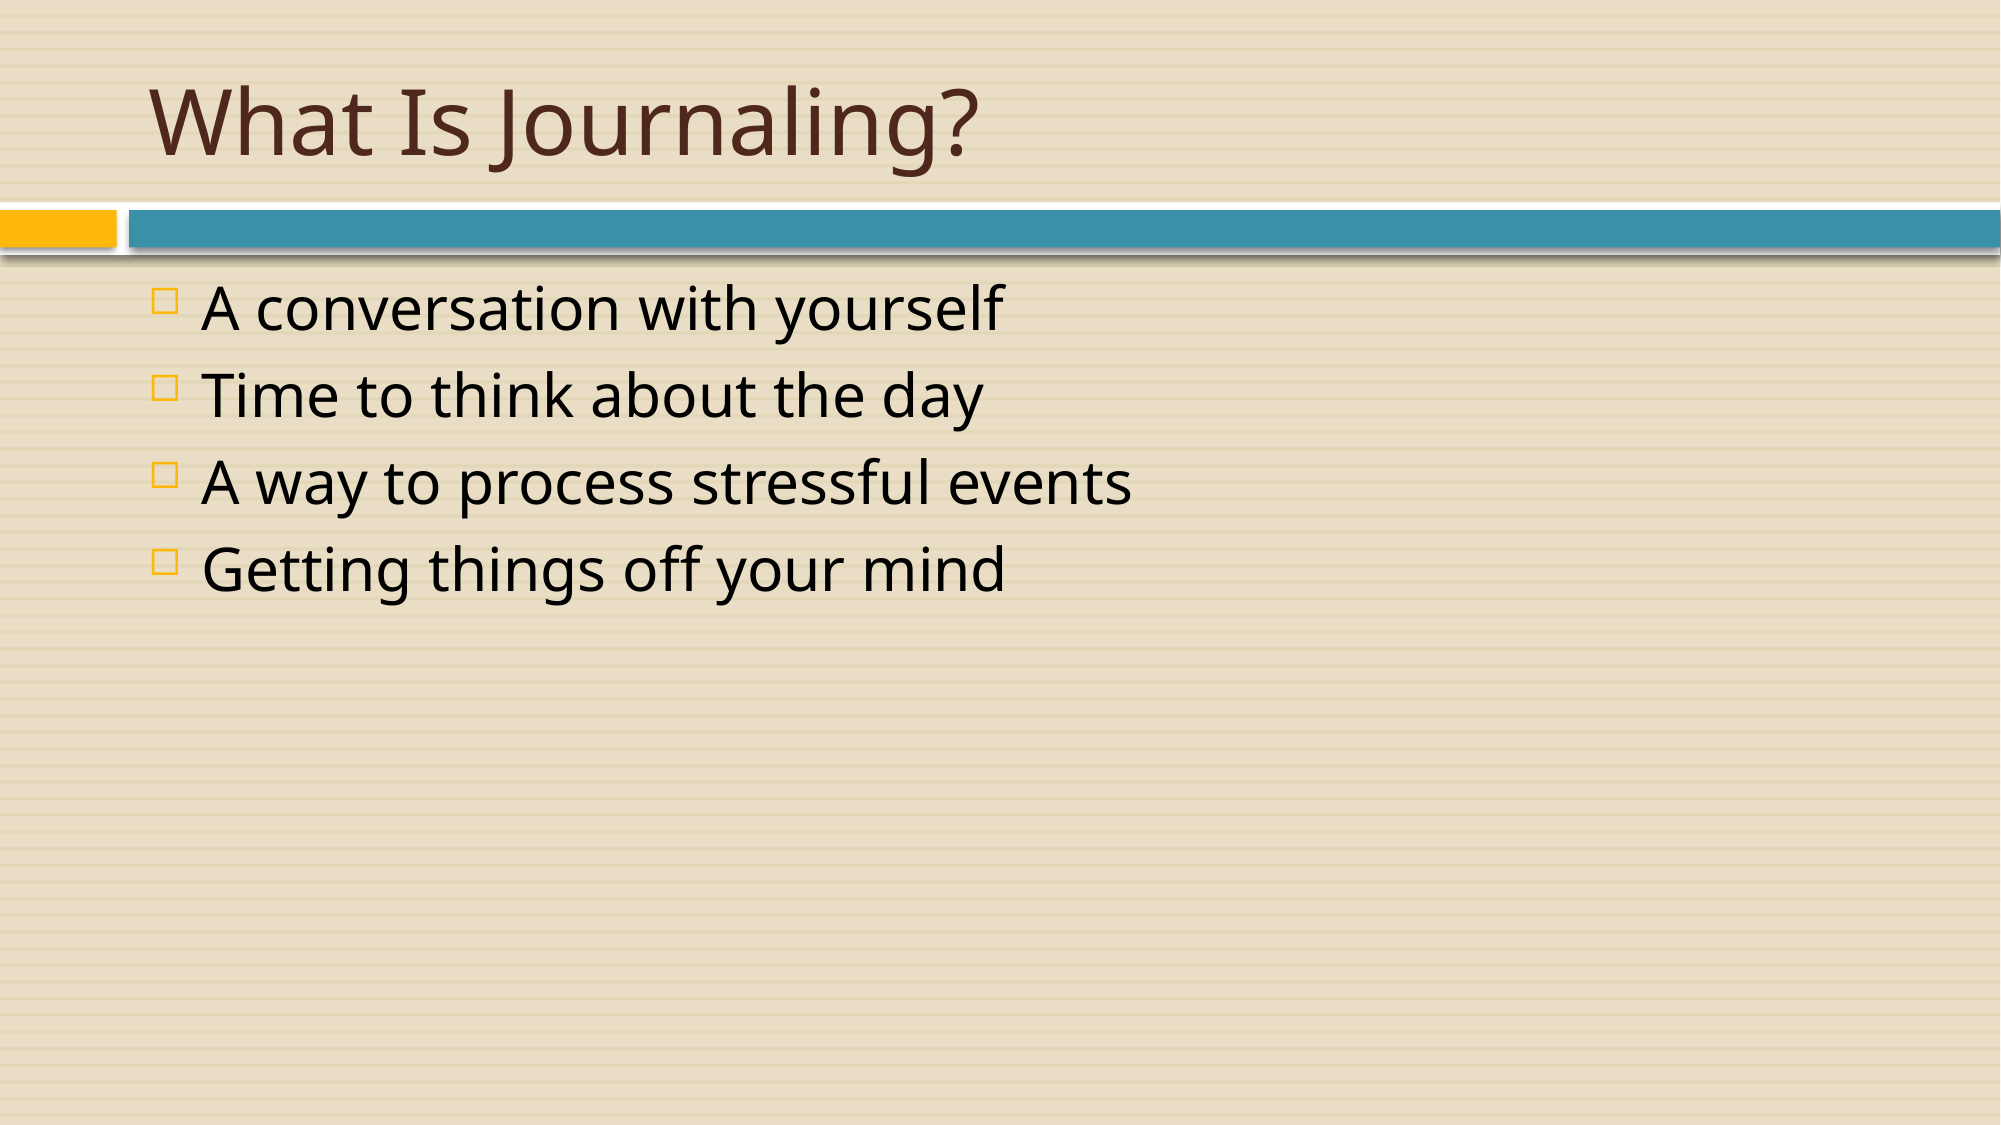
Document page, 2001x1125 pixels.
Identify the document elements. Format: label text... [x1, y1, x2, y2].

list A conversation with yourself Time to think about the day A way to process stressful events Getting things off your mind [133, 262, 1918, 1005]
title What Is Journaling? [133, 37, 1917, 200]
